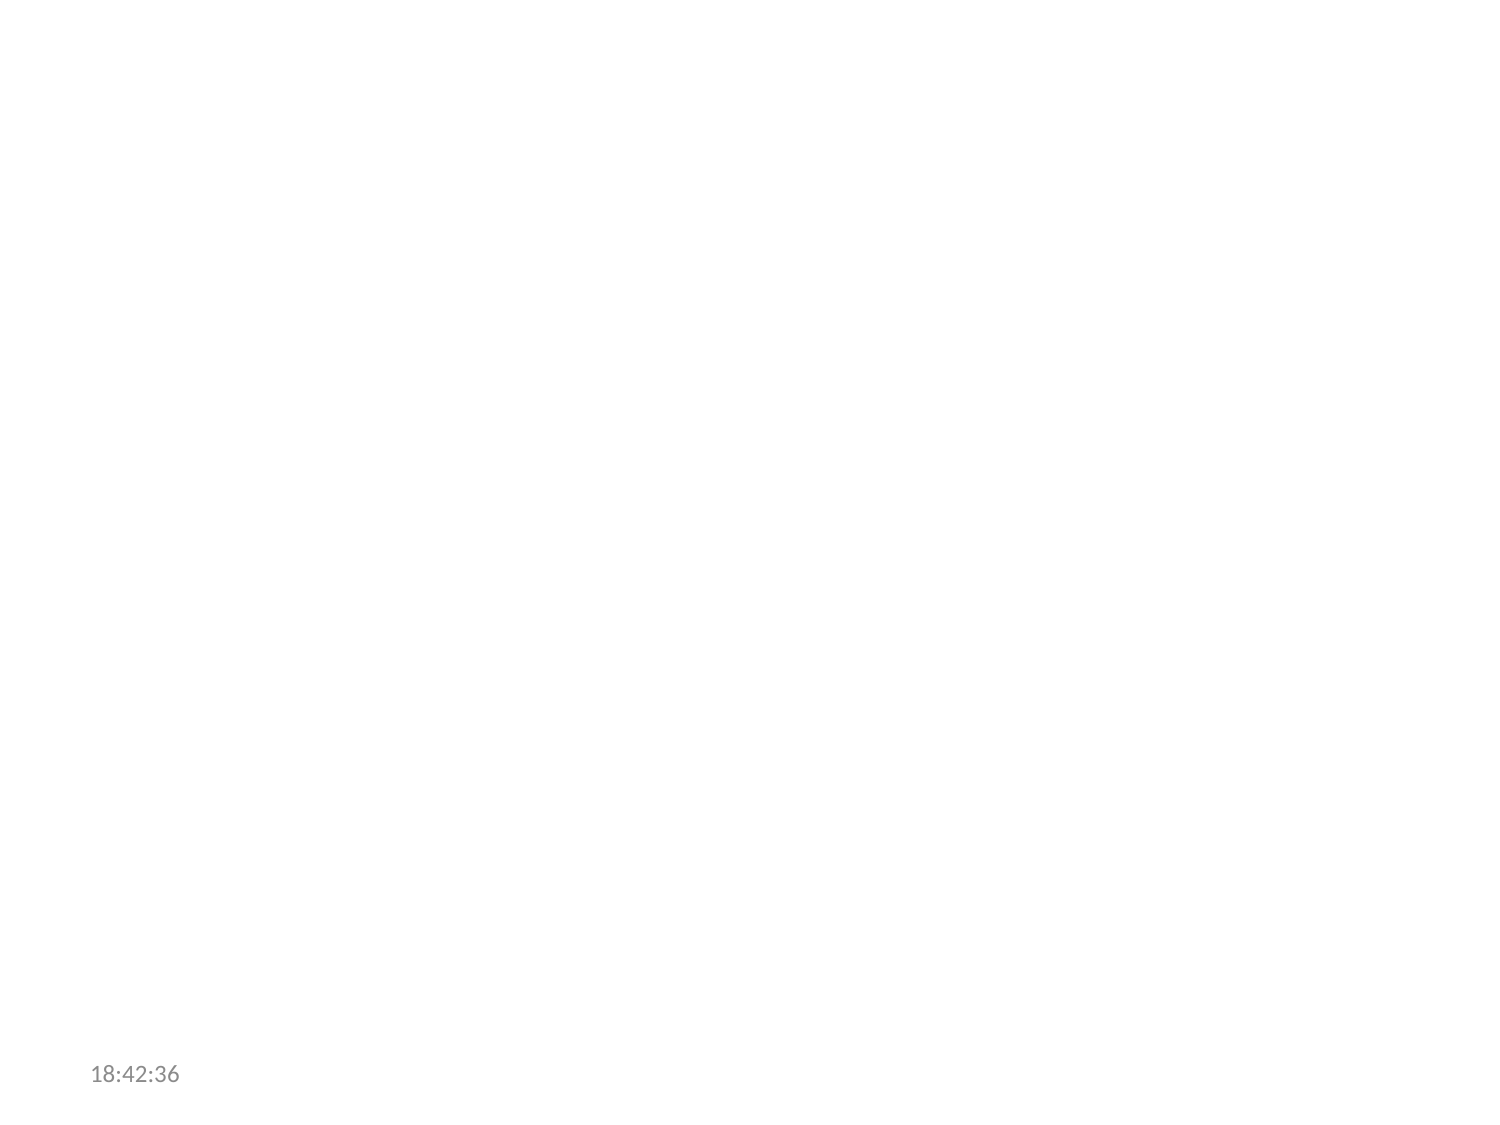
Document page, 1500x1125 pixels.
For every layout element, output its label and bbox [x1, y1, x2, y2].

slide_number [75, 1042, 425, 1103]
